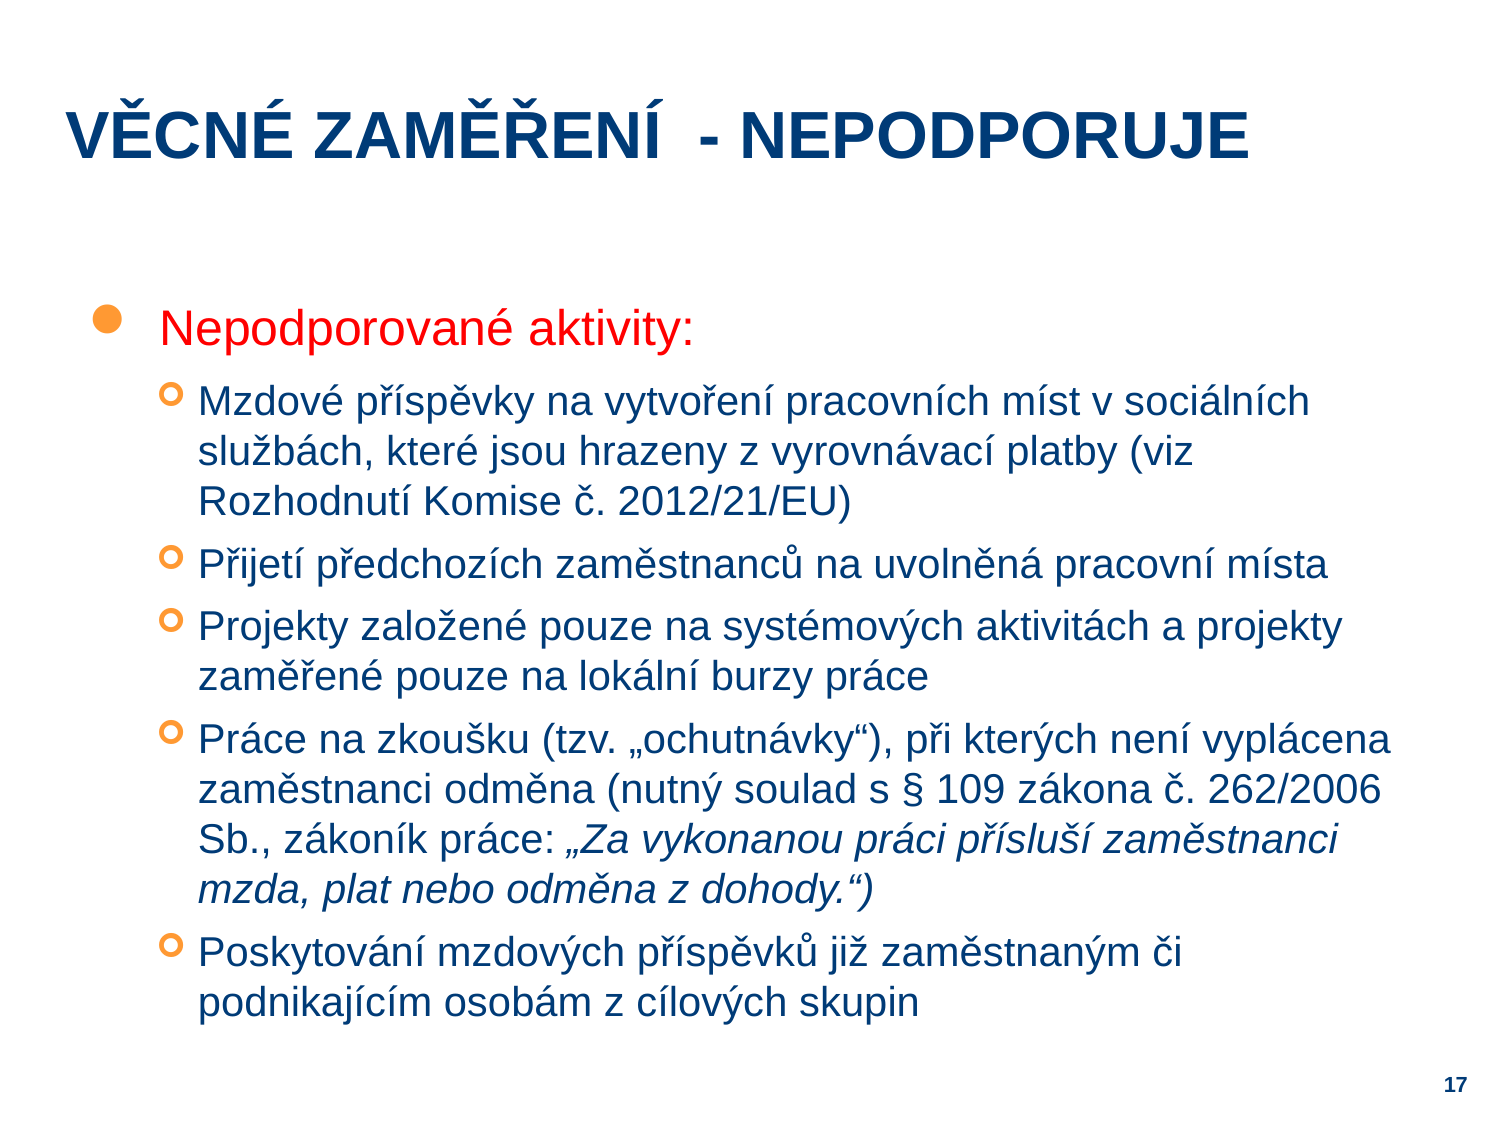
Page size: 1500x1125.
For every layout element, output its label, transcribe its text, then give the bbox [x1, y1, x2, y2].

list Nepodporované aktivity: Mzdové příspěvky na vytvoření pracovních míst v sociálních službách, které jsou hrazeny z vyrovnávací platby (viz Rozhodnutí Komise č. 2012/21/EU) Přijetí předchozích zaměstnanců na uvolněná pracovní místa Projekty založené pouze na systémových aktivitách a projekty zaměřené pouze na lokální burzy práce Práce na zkoušku (tzv. „ochutnávky“), při kterých není vyplácena zaměstnanci odměna (nutný soulad s § 109 zákona č. 262/2006 Sb., zákoník práce: „Za vykonanou práci přísluší zaměstnanci mzda, plat nebo odměna z dohody.“) Poskytování mzdových příspěvků již zaměstnaným či podnikajícím osobám z cílových skupin [88, 295, 1412, 1004]
slide_number 17 [1417, 1068, 1495, 1099]
title Věcné zaměření - nepodporuje [59, 42, 1441, 220]
